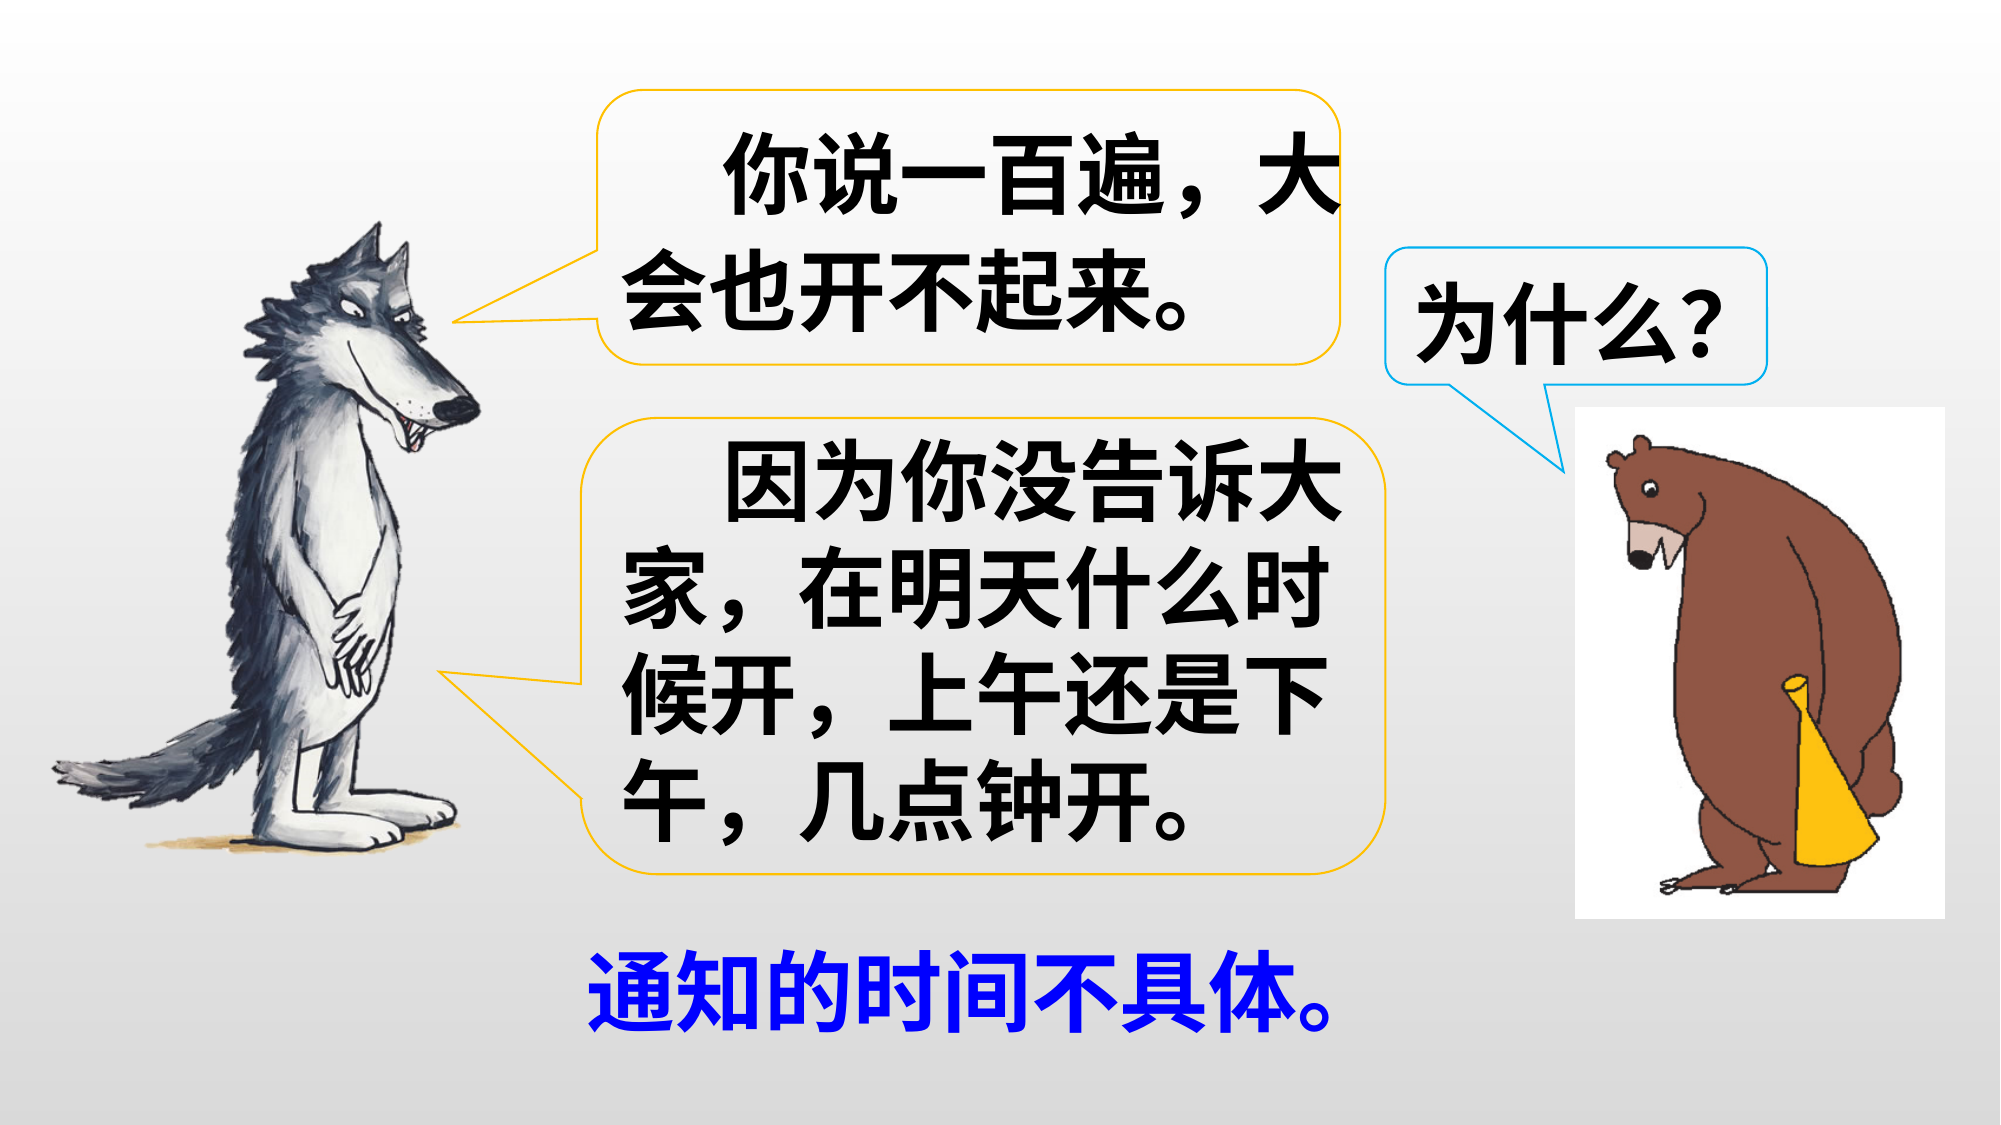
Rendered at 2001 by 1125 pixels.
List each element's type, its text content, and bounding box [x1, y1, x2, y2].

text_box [580, 417, 1386, 875]
text_box 通知的时间不具体。 [571, 896, 1429, 1051]
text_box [597, 89, 1362, 365]
picture [1575, 407, 1945, 919]
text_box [1385, 247, 1767, 385]
picture [36, 200, 508, 881]
